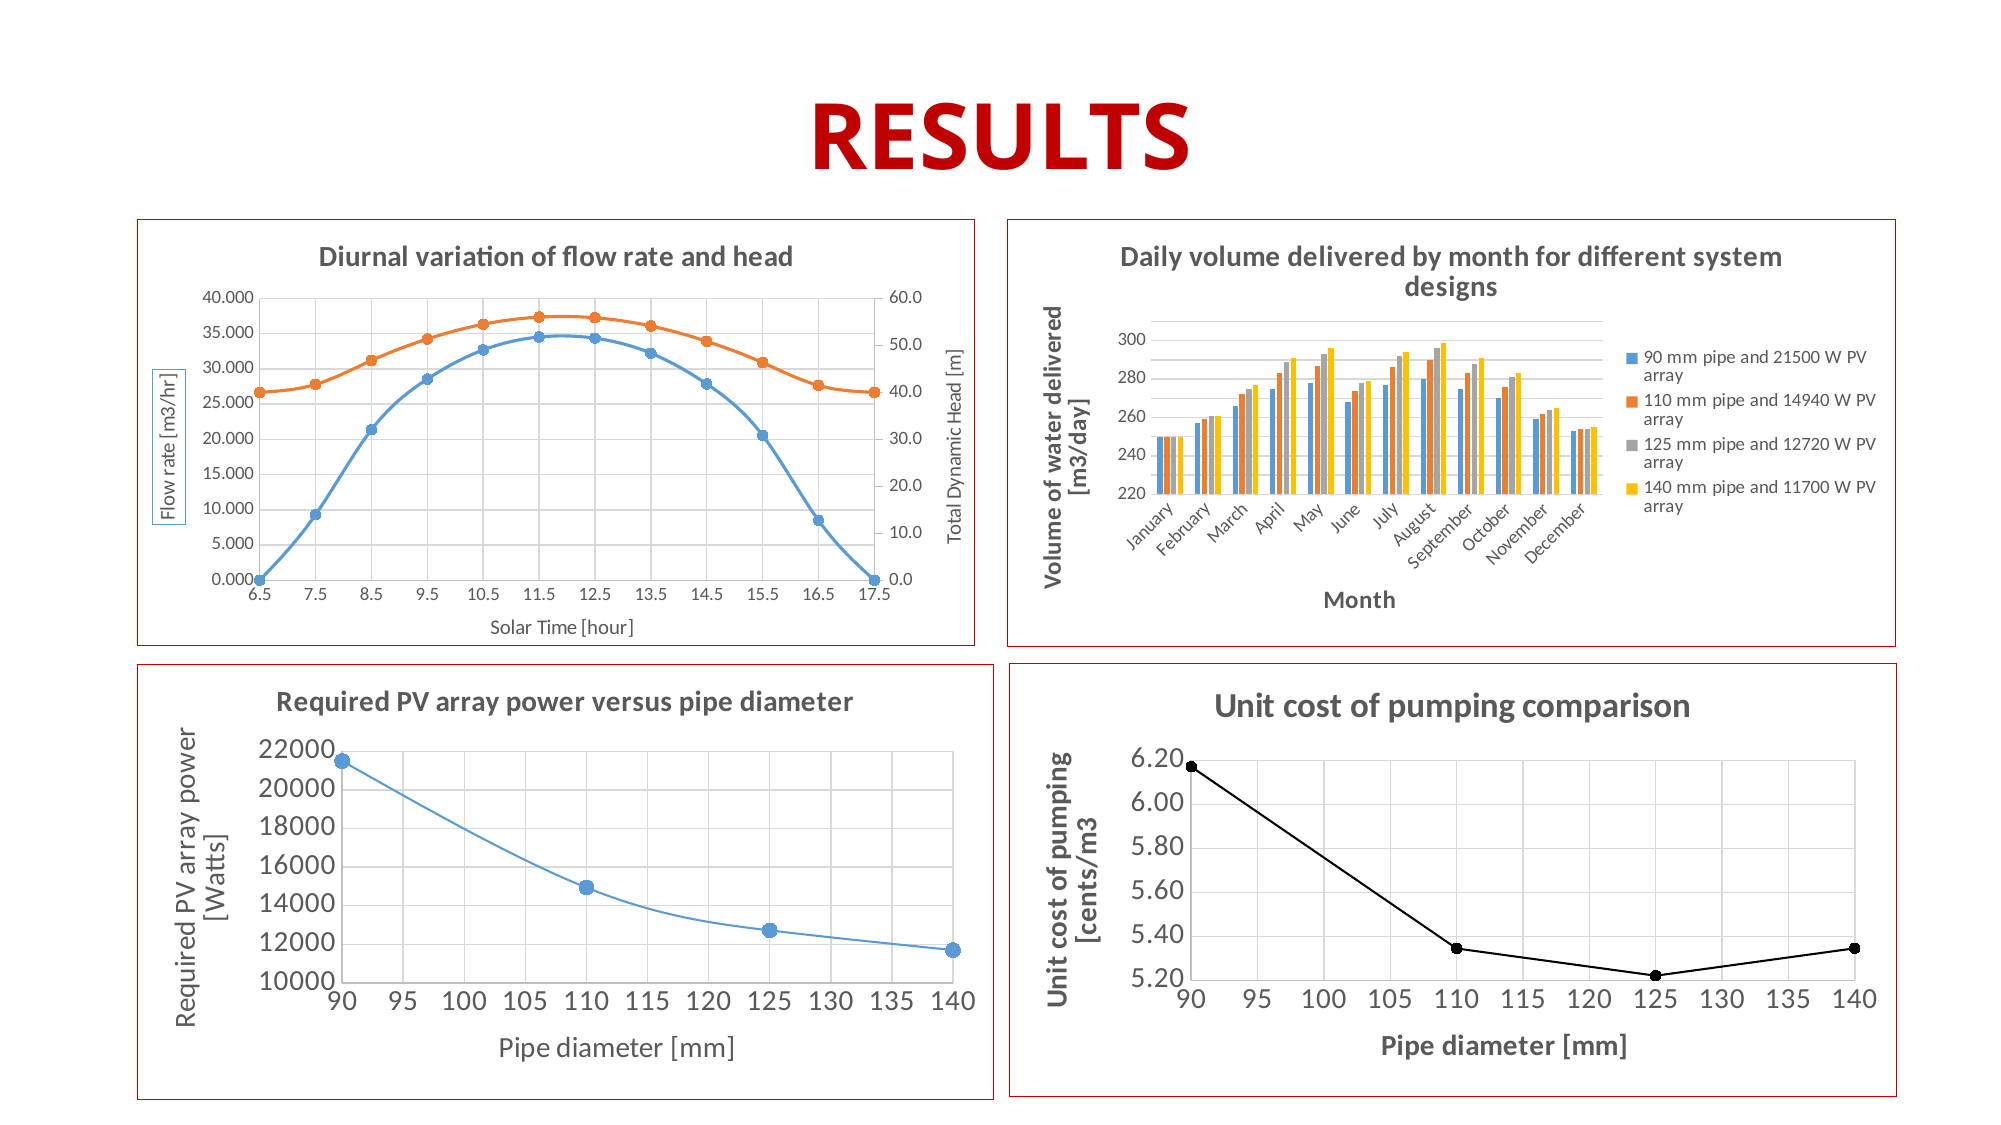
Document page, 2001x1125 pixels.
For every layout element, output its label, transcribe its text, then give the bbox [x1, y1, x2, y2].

title RESULTS [137, 59, 1863, 220]
chart [137, 663, 994, 1100]
chart [1009, 663, 1897, 1097]
chart [137, 219, 975, 646]
chart [1007, 219, 1896, 647]
